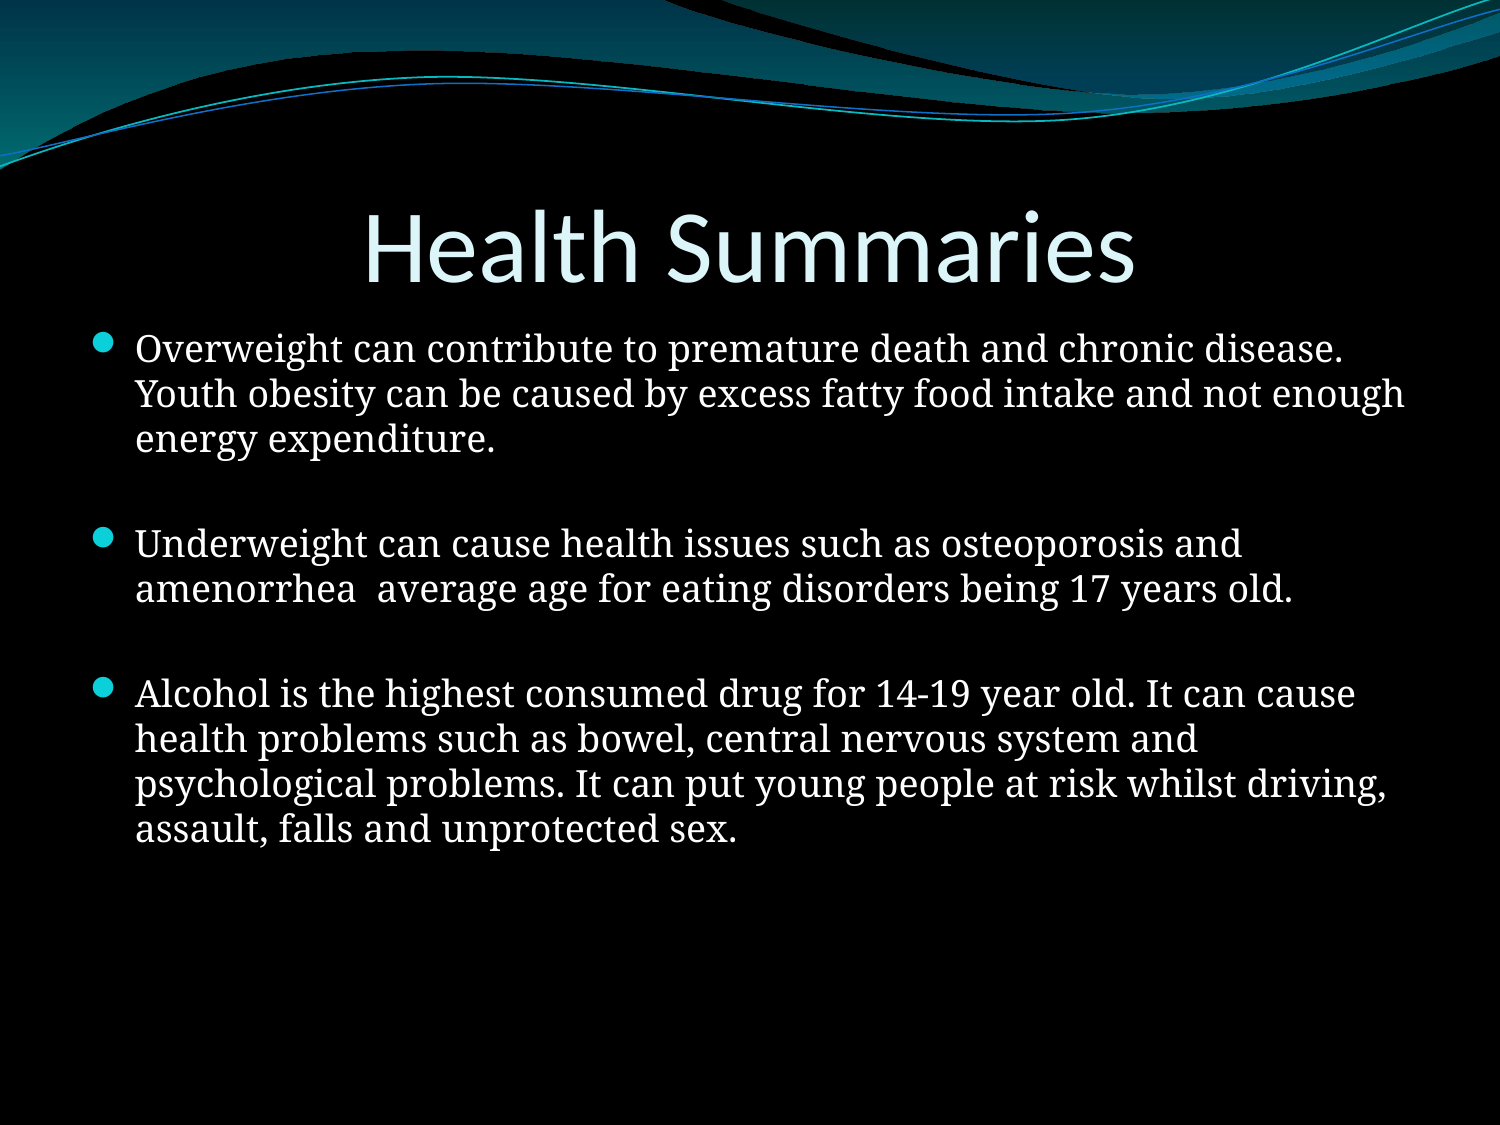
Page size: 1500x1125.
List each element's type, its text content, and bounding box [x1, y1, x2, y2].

title Health Summaries [75, 115, 1425, 303]
list Overweight can contribute to premature death and chronic disease. Youth obesity can be caused by excess fatty food intake and not enough energy expenditure. Underweight can cause health issues such as osteoporosis and amenorrhea average age for eating disorders being 17 years old. Alcohol is the highest consumed drug for 14-19 year old. It can cause health problems such as bowel, central nervous system and psychological problems. It can put young people at risk whilst driving, assault, falls and unprotected sex. [75, 317, 1425, 1038]
